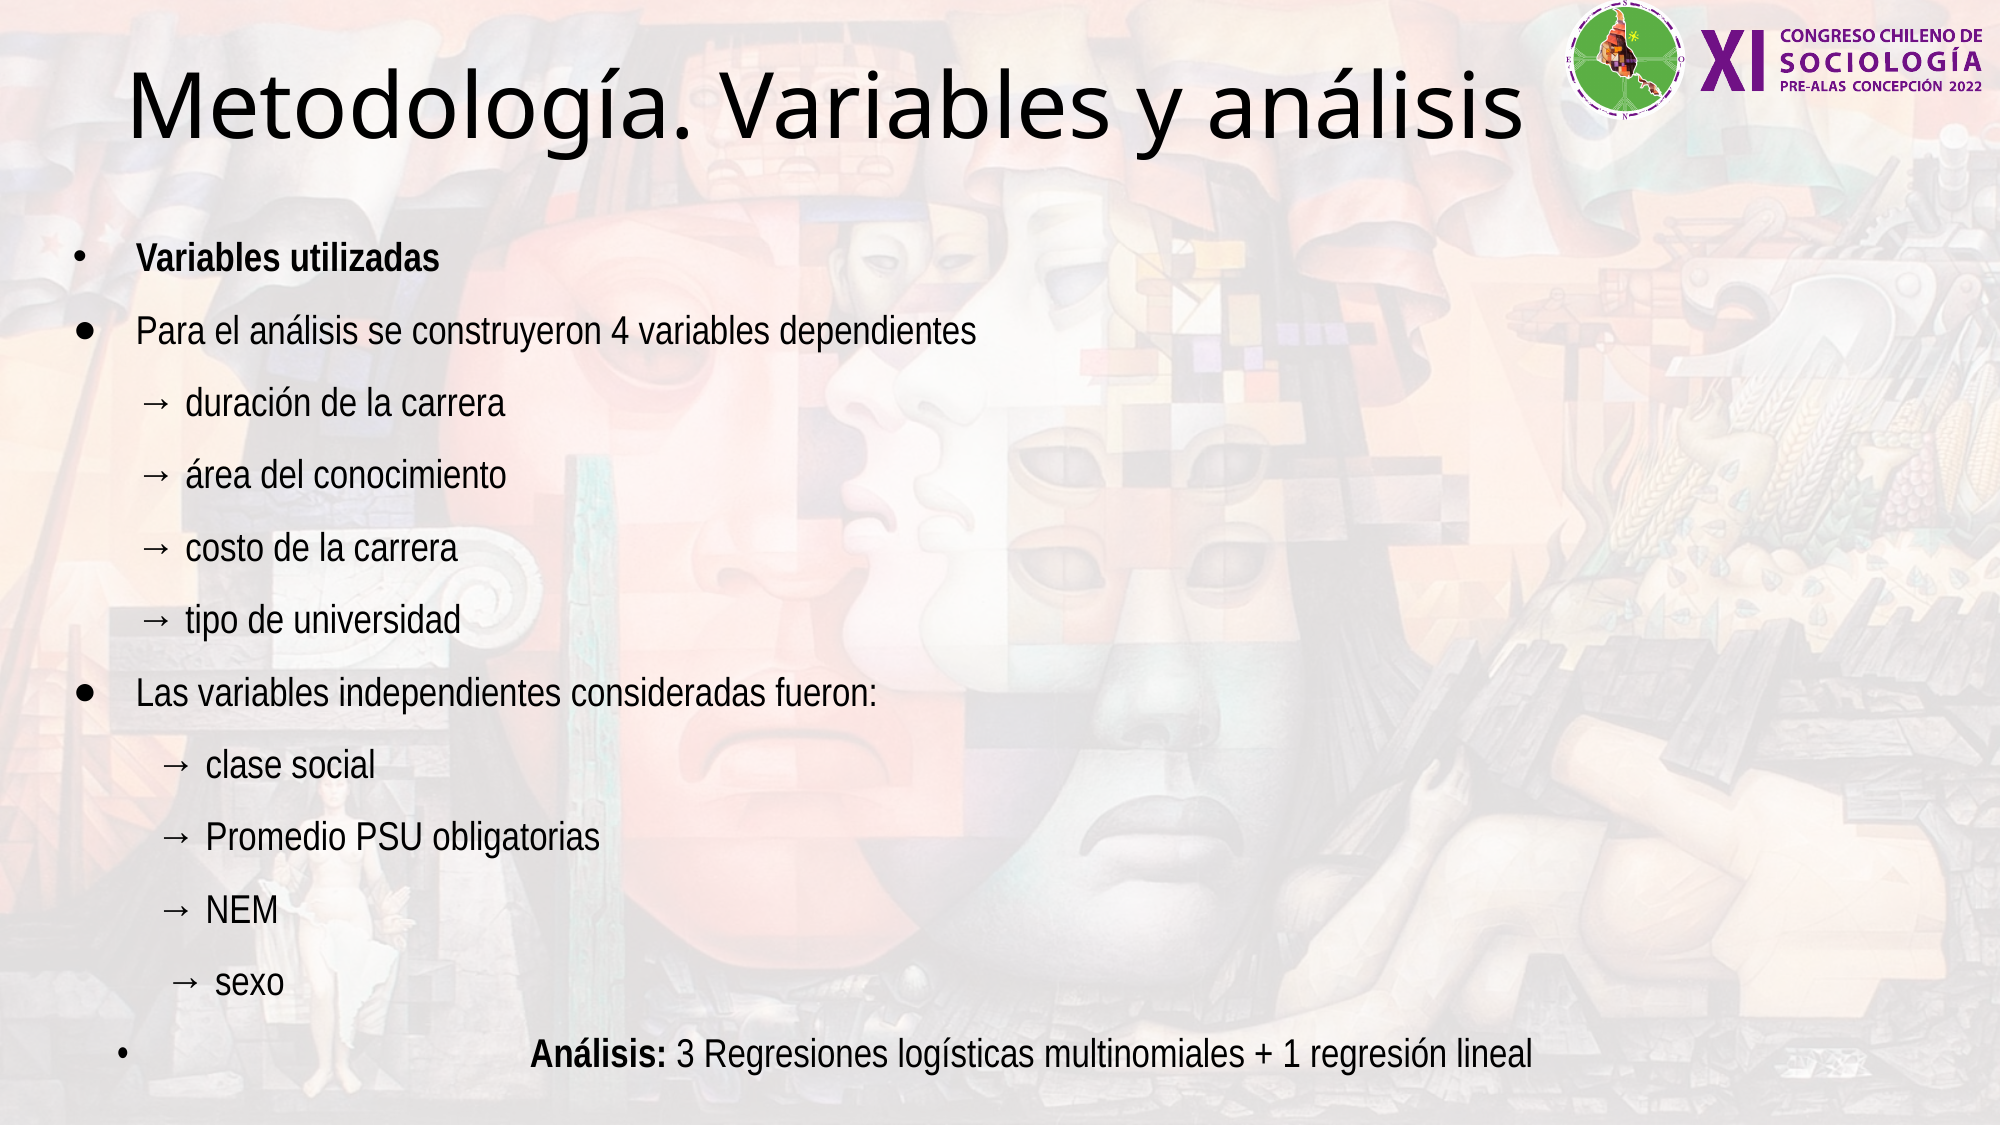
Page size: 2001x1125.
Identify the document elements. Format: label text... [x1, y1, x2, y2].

title Metodología. Variables y análisis [109, 17, 1802, 200]
picture [1565, 0, 1982, 121]
list Variables utilizadas Para el análisis se construyeron 4 variables dependientes → duración de la carrera → área del conocimiento → costo de la carrera → tipo de universidad Las variables independientes consideradas fueron: → clase social → Promedio PSU obligatorias → NEM → sexo Análisis: 3 Regresiones logísticas multinomiales + 1 regresión lineal [57, 200, 1943, 1108]
